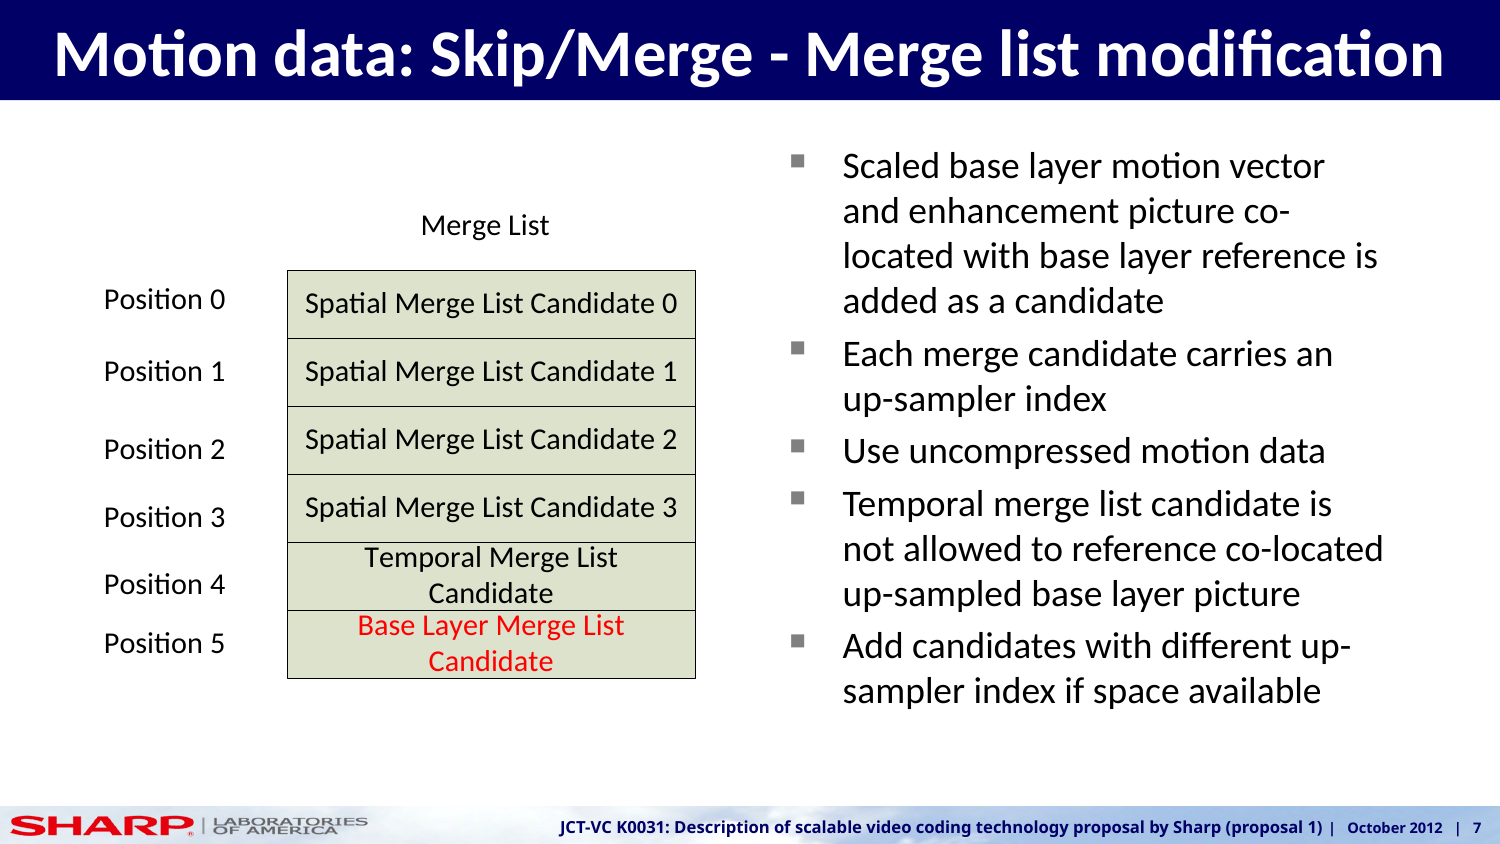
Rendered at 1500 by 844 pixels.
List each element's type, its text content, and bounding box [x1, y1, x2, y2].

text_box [49, 196, 701, 685]
list Scaled base layer motion vector and enhancement picture co-located with base layer reference is added as a candidate Each merge candidate carries an up-sampler index Use uncompressed motion data Temporal merge list candidate is not allowed to reference co-located up-sampled base layer picture Add candidates with different up-sampler index if space available [774, 134, 1402, 740]
title Motion data: Skip/Merge - Merge list modification [17, 0, 1484, 101]
picture [0, 806, 1500, 844]
